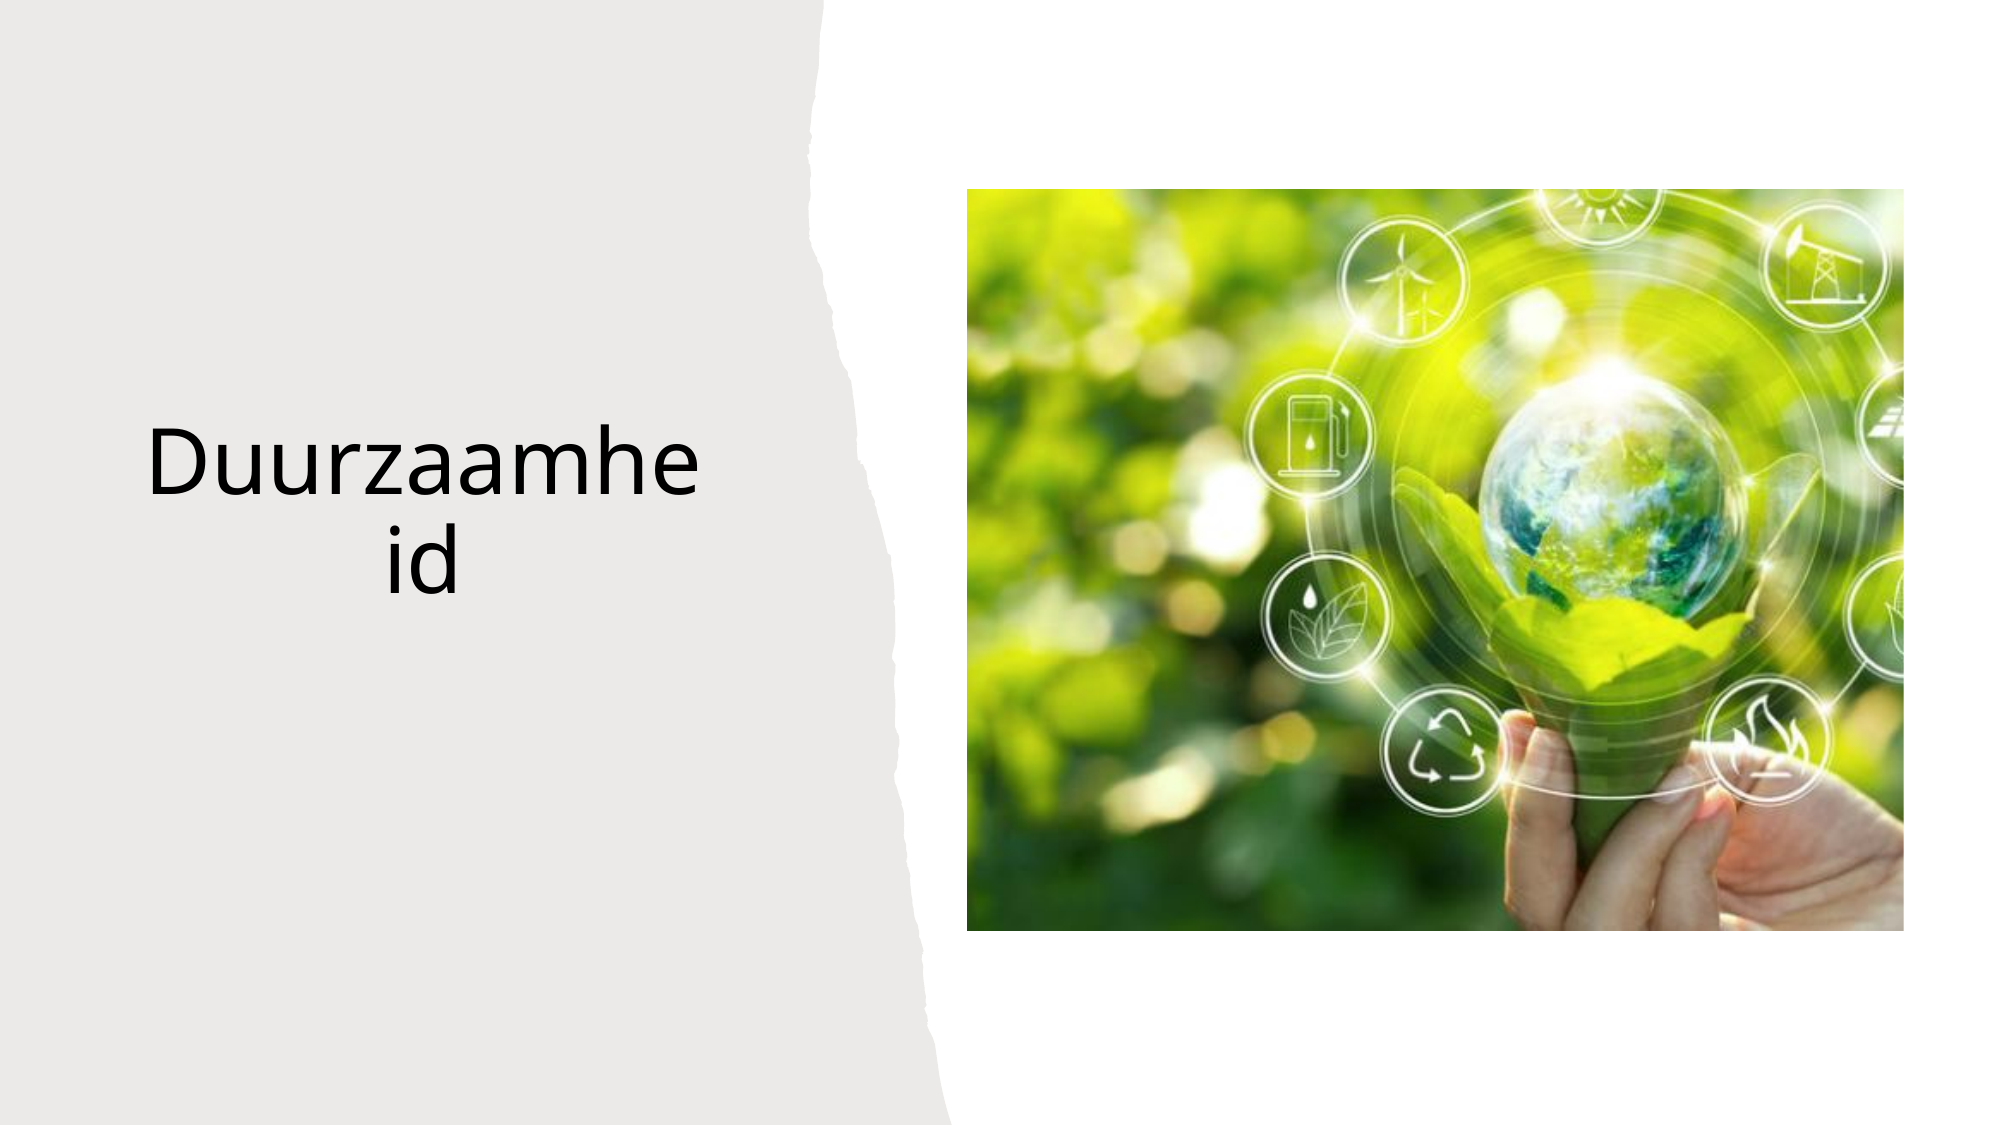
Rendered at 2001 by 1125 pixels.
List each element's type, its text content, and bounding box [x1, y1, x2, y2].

text_box [809, 0, 2000, 1125]
title Duurzaamheid [126, 162, 721, 622]
text_box [0, 0, 953, 1125]
picture [967, 189, 1904, 931]
